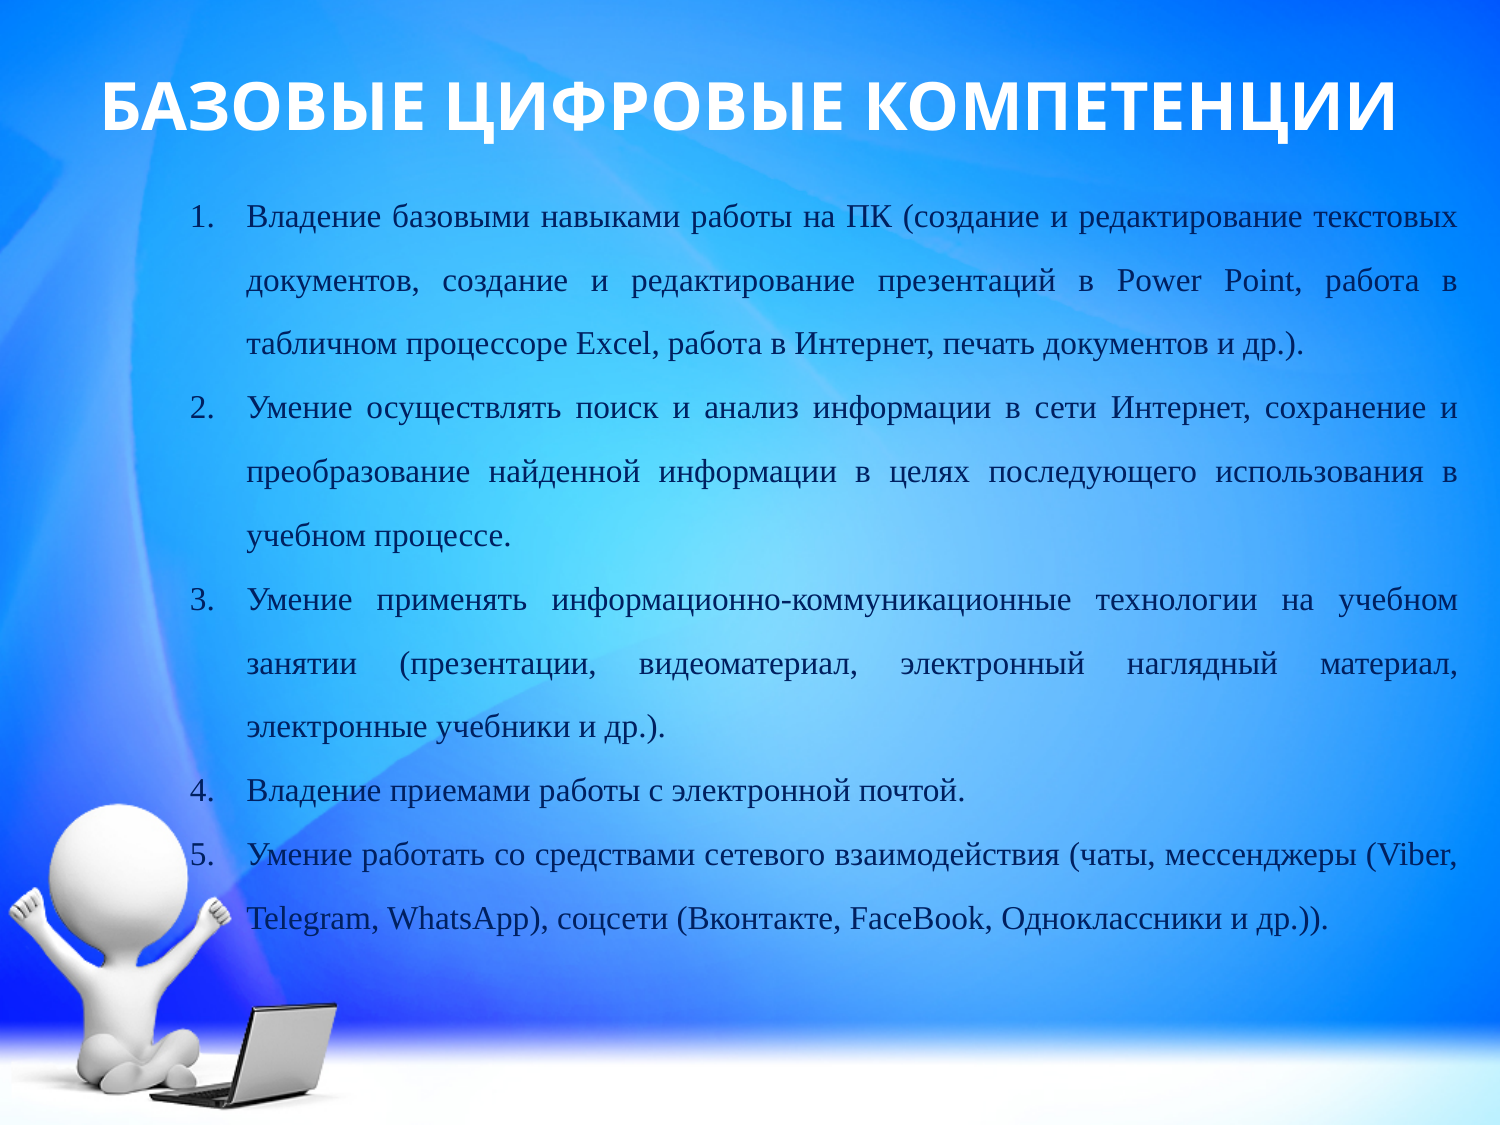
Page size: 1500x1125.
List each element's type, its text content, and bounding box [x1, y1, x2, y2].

picture [0, 0, 1500, 1125]
title БАЗОВЫЕ ЦИФРОВЫЕ КОМПЕТЕНЦИИ [75, 45, 1425, 163]
list Владение базовыми навыками работы на ПК (создание и редактирование текстовых документов, создание и редактирование презентаций в Power Point, работа в табличном процессоре Excel, работа в Интернет, печать документов и др.). Умение осуществлять поиск и анализ информации в сети Интернет, сохранение и преобразование найденной информации в целях последующего использования в учебном процессе. Умение применять информационно-коммуникационные технологии на учебном занятии (презентации, видеоматериал, электронный наглядный материал, электронные учебники и др.). Владение приемами работы с электронной почтой. Умение работать со средствами сетевого взаимодействия (чаты, мессенджеры (Viber, Telegram, WhatsApp), соцсети (Вконтакте, FaceBook, Одноклассники и др.)). [174, 162, 1475, 1080]
